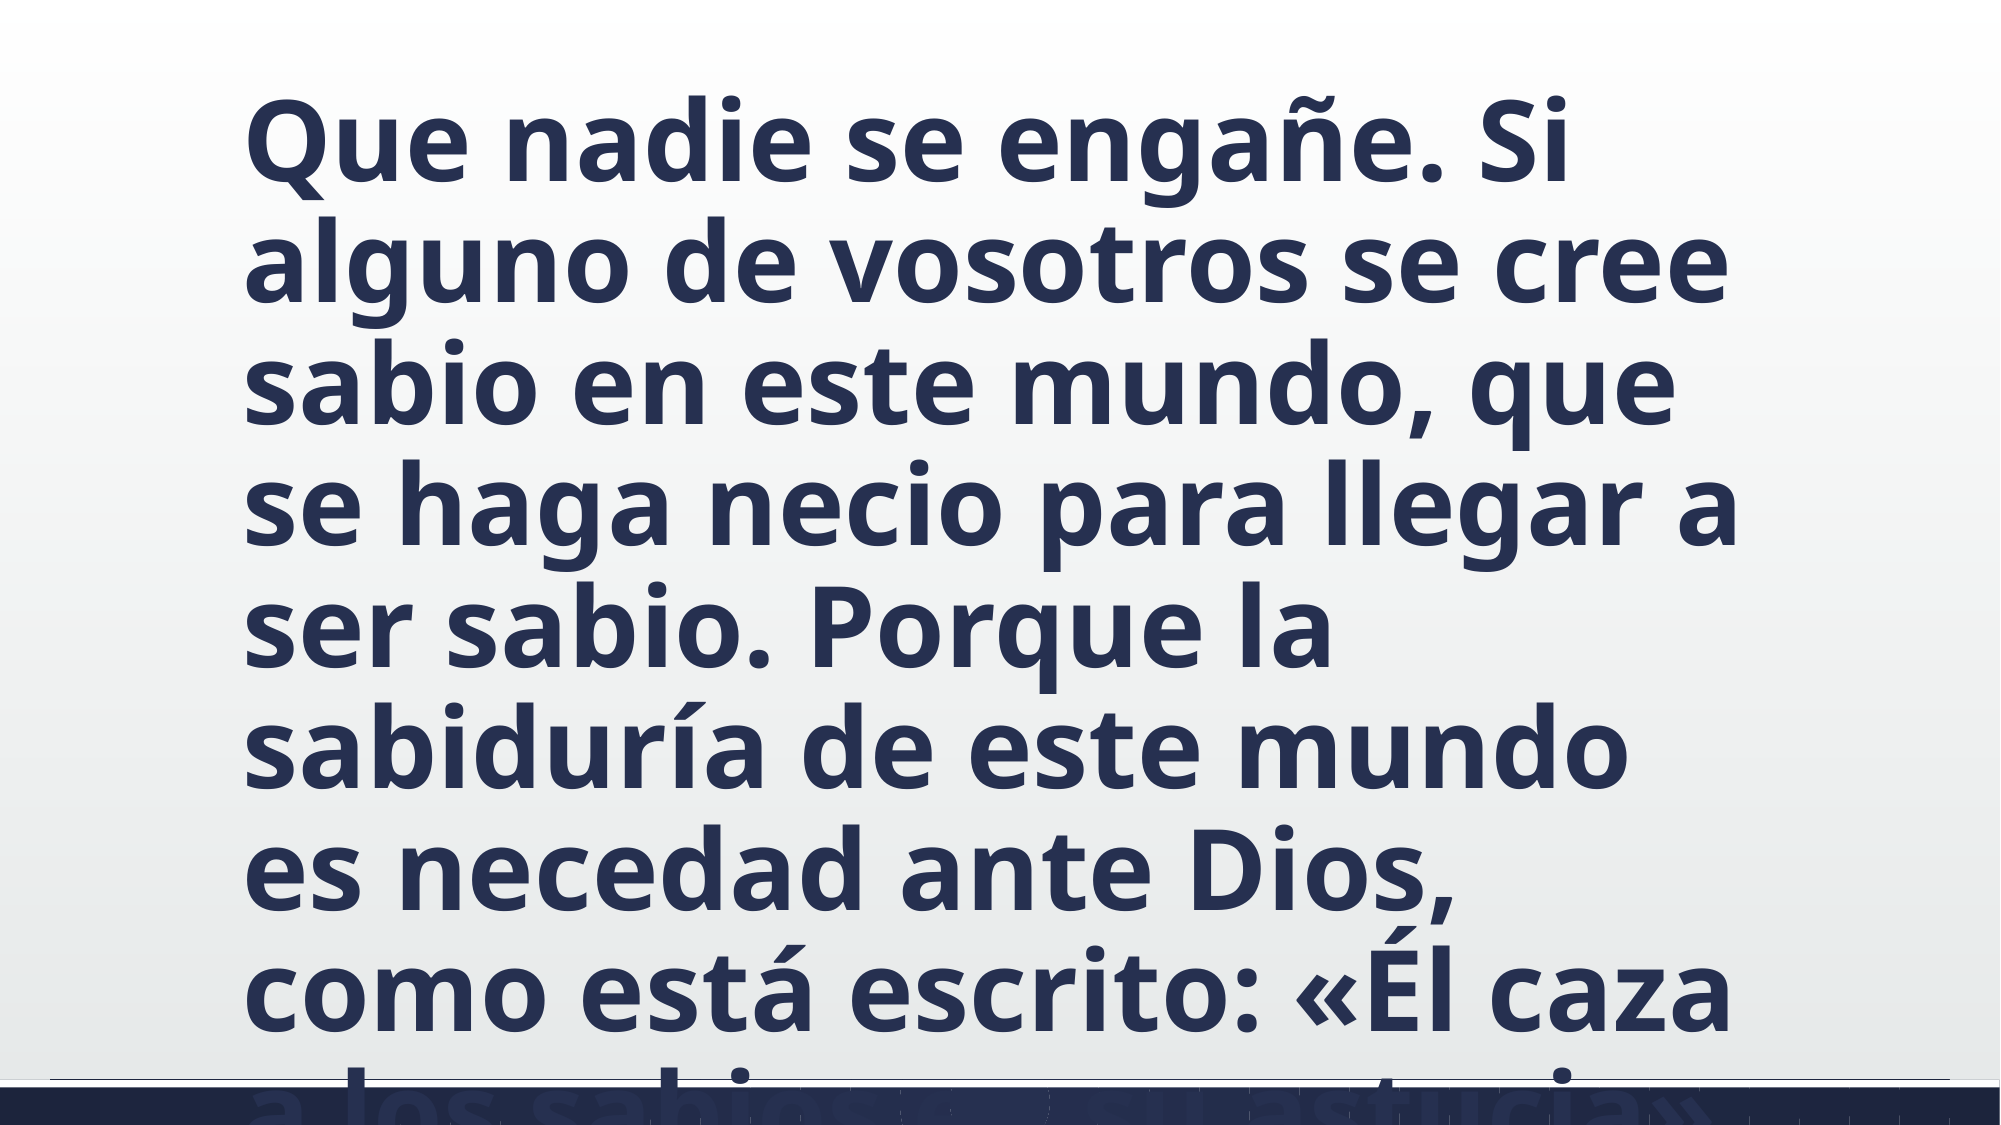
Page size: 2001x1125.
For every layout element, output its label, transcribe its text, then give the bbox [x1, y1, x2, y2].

list Que nadie se engañe. Si alguno de vosotros se cree sabio en este mundo, que se haga necio para llegar a ser sabio. Porque la sabiduría de este mundo es necedad ante Dios, como está escrito: «Él caza a los sabios en su astucia». [219, 76, 1780, 990]
